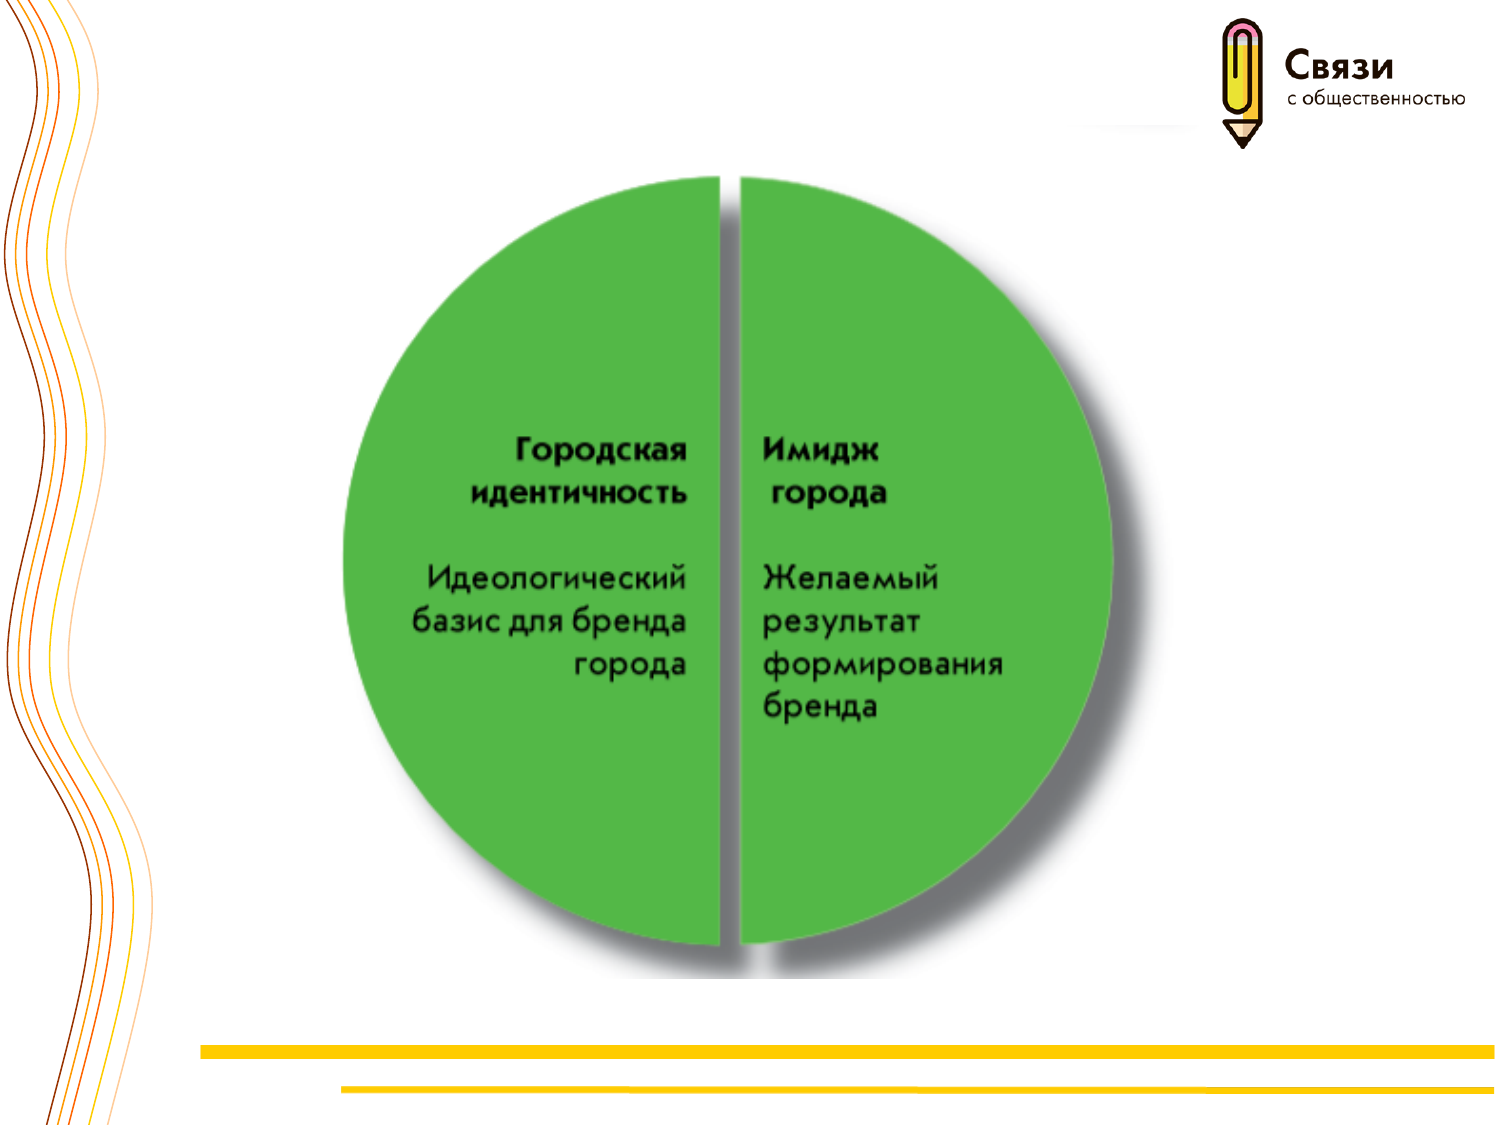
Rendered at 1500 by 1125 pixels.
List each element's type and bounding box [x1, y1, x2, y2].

picture [1222, 18, 1472, 150]
picture [339, 1086, 1495, 1095]
text_box [4, 0, 207, 1125]
picture [199, 1045, 1495, 1059]
list [277, 125, 1223, 980]
